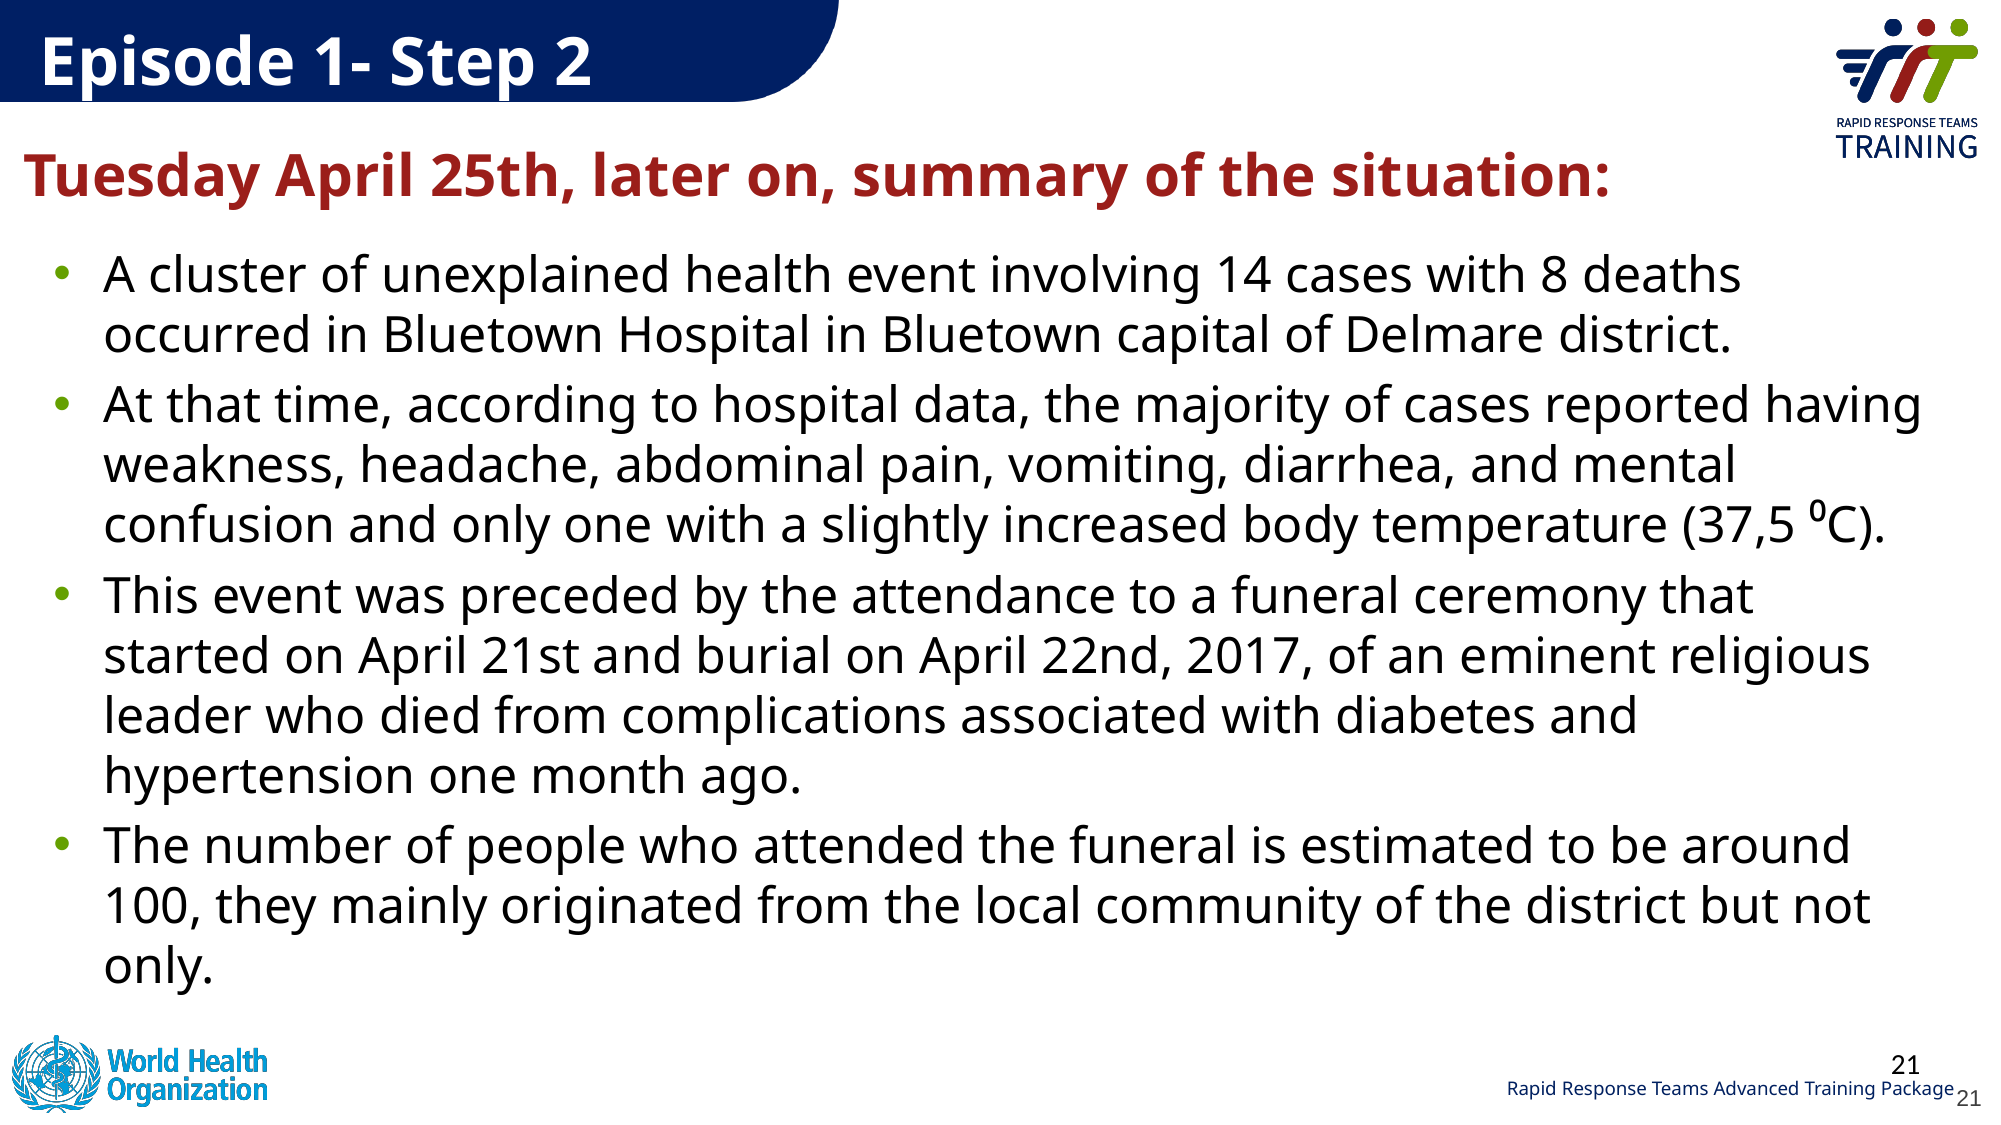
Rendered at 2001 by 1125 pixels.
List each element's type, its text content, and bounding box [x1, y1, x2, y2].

picture [30, 1083, 37, 1091]
title Episode 1- Step 2 [36, 6, 901, 143]
picture [22, 1062, 26, 1077]
picture [1835, 19, 1978, 167]
picture [71, 1053, 90, 1091]
picture [59, 1035, 267, 1113]
picture [0, 0, 839, 102]
picture [12, 1083, 48, 1113]
text_box A cluster of unexplained health event involving 14 cases with 8 deaths occurred in Bluetown Hospital in Bluetown capital of Delmare district. At that time, according to hospital data, the majority of cases reported having weakness, headache, abdominal pain, vomiting, diarrhea, and mental confusion and only one with a slightly increased body temperature (37,5 ⁰C). This event was preceded by the attendance to a funeral ceremony that started on April 21st and burial on April 22nd, 2017, of an eminent religious leader who died from complications associated with diabetes and hypertension one month ago. The number of people who attended the funeral is estimated to be around 100, they mainly originated from the local community of the district but not only. [53, 239, 1930, 994]
picture [34, 1054, 43, 1078]
slide_number 21 [1882, 1037, 1930, 1092]
picture [36, 1088, 78, 1105]
picture [40, 1062, 47, 1070]
picture [50, 1108, 62, 1113]
picture [24, 1054, 36, 1087]
picture [46, 1056, 54, 1062]
picture [12, 1035, 54, 1068]
text_box Tuesday April 25th, later on, summary of the situation: [20, 143, 1631, 210]
